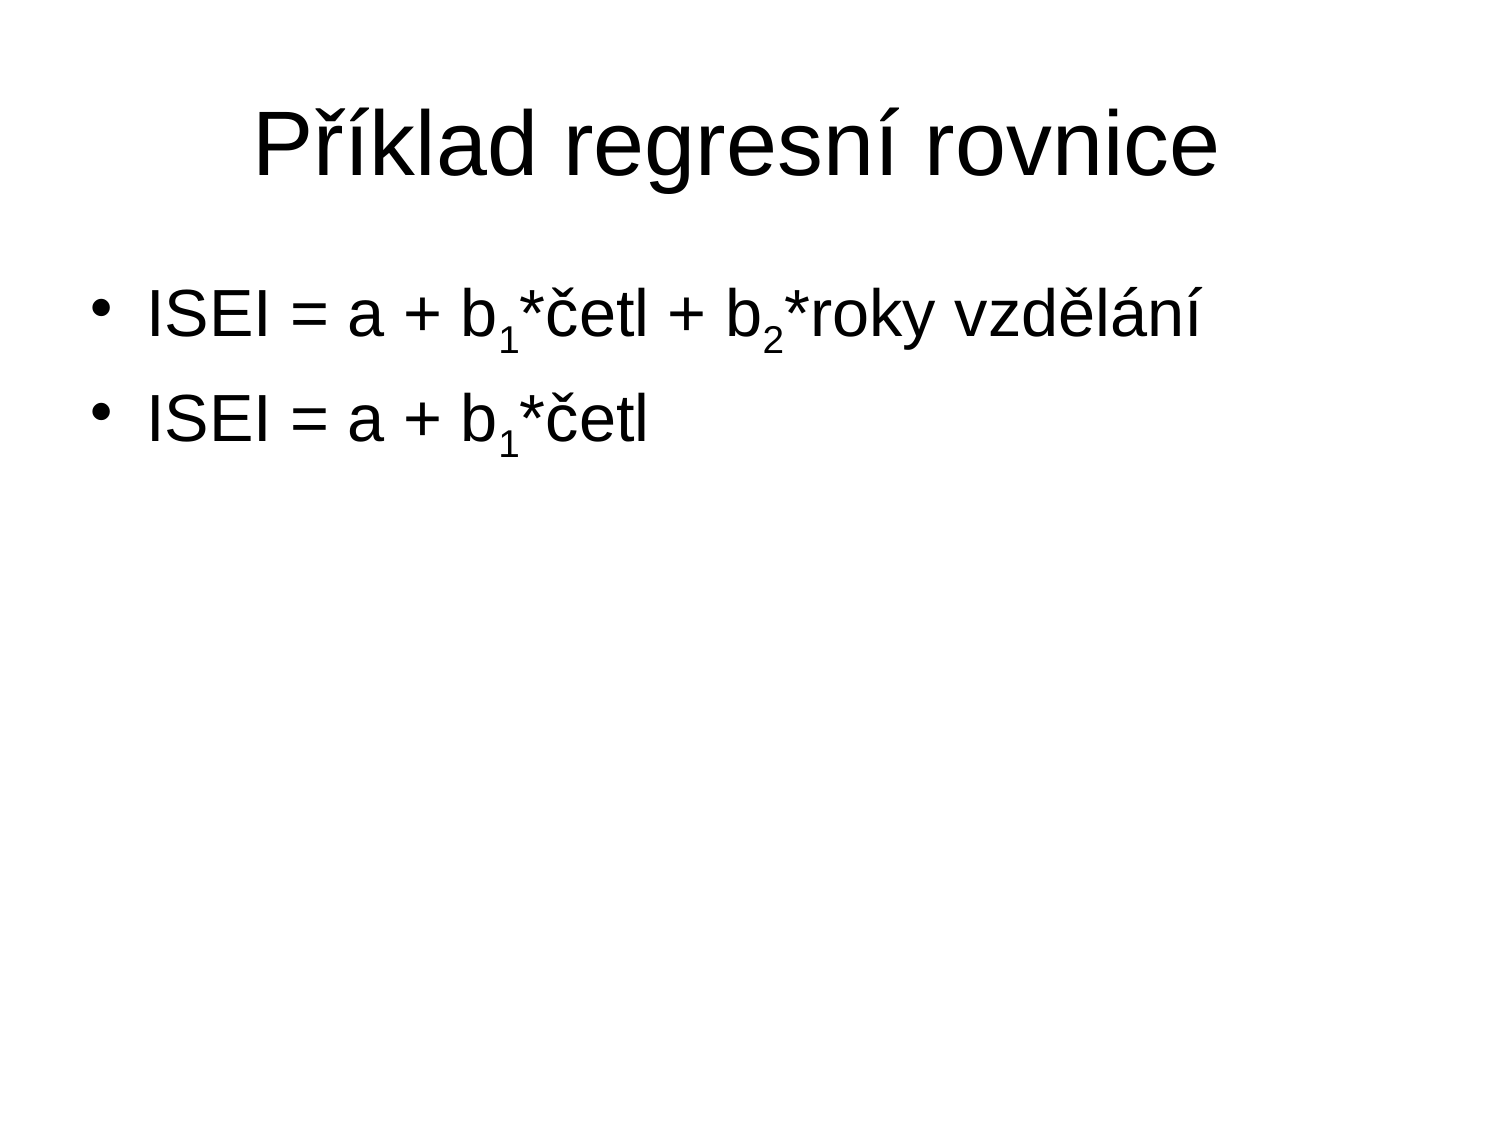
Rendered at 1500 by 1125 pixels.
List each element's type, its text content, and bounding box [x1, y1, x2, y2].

title Příklad regresní rovnice [75, 45, 1425, 233]
list ISEI = a + b1*četl + b2*roky vzdělání ISEI = a + b1*četl [75, 262, 1425, 1005]
